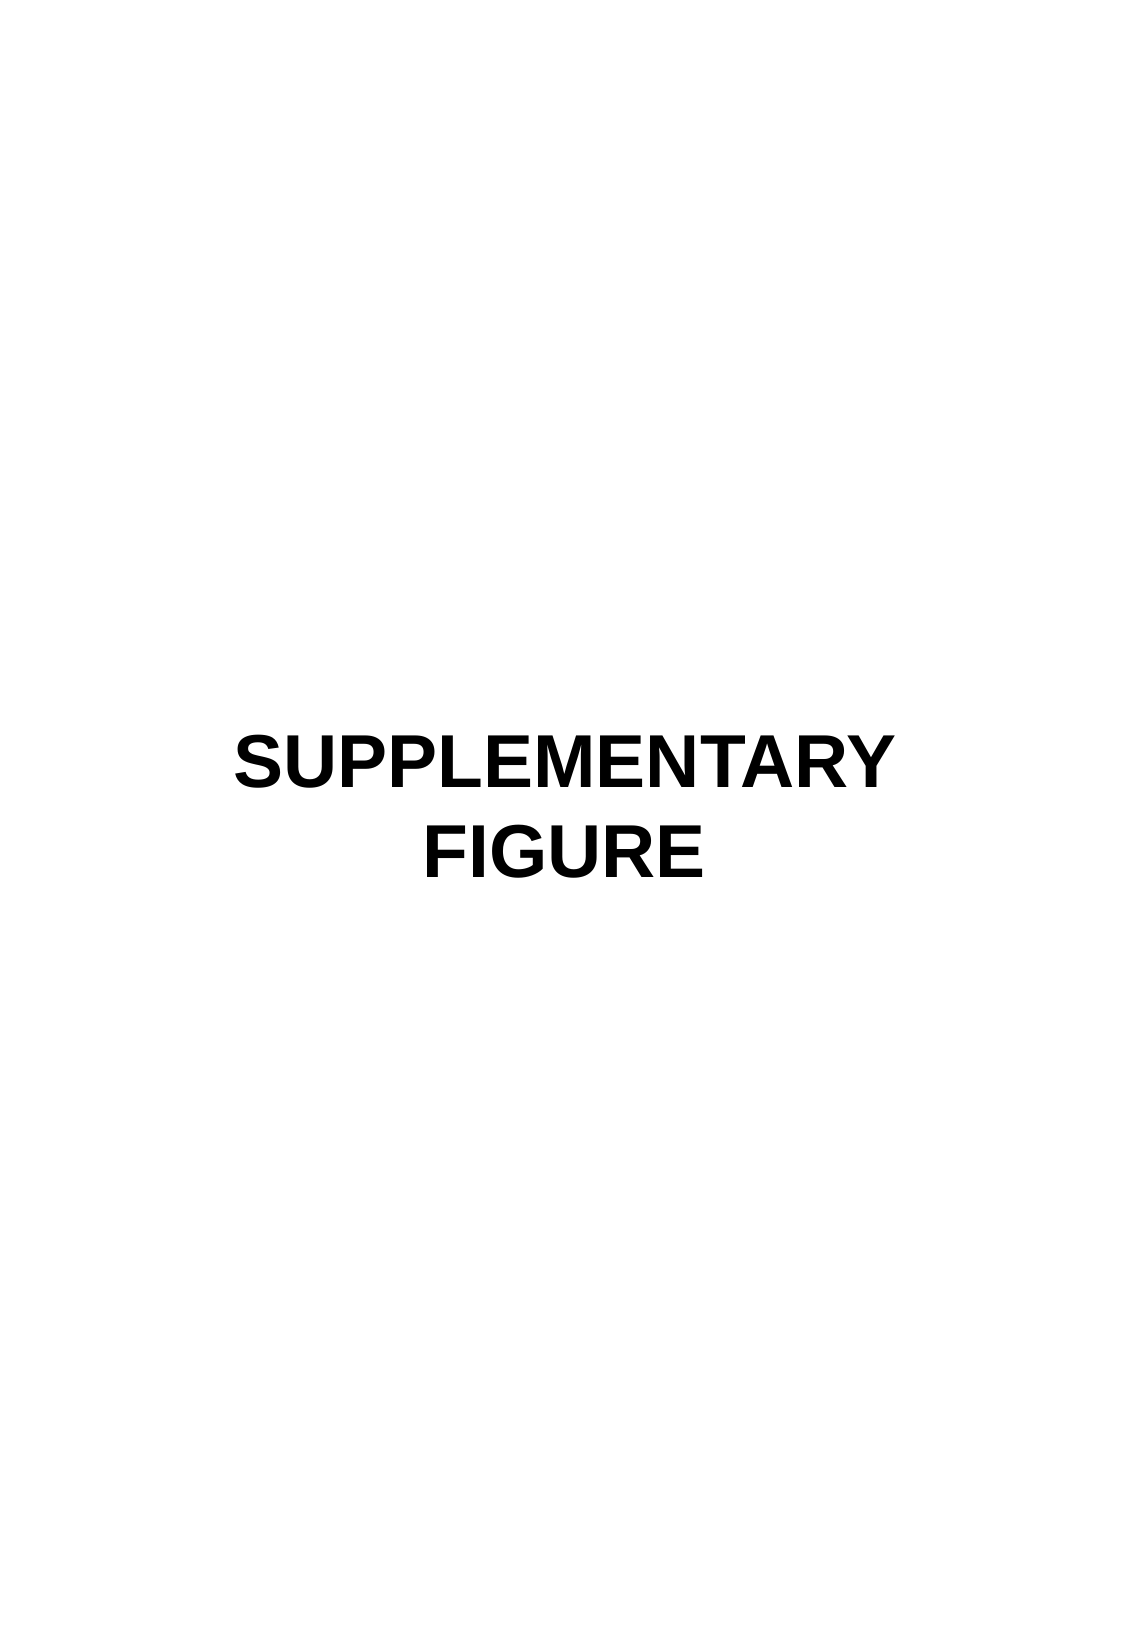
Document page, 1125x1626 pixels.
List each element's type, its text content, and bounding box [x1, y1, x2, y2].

text_box SUPPLEMENTARY FIGURE [107, 704, 1022, 900]
